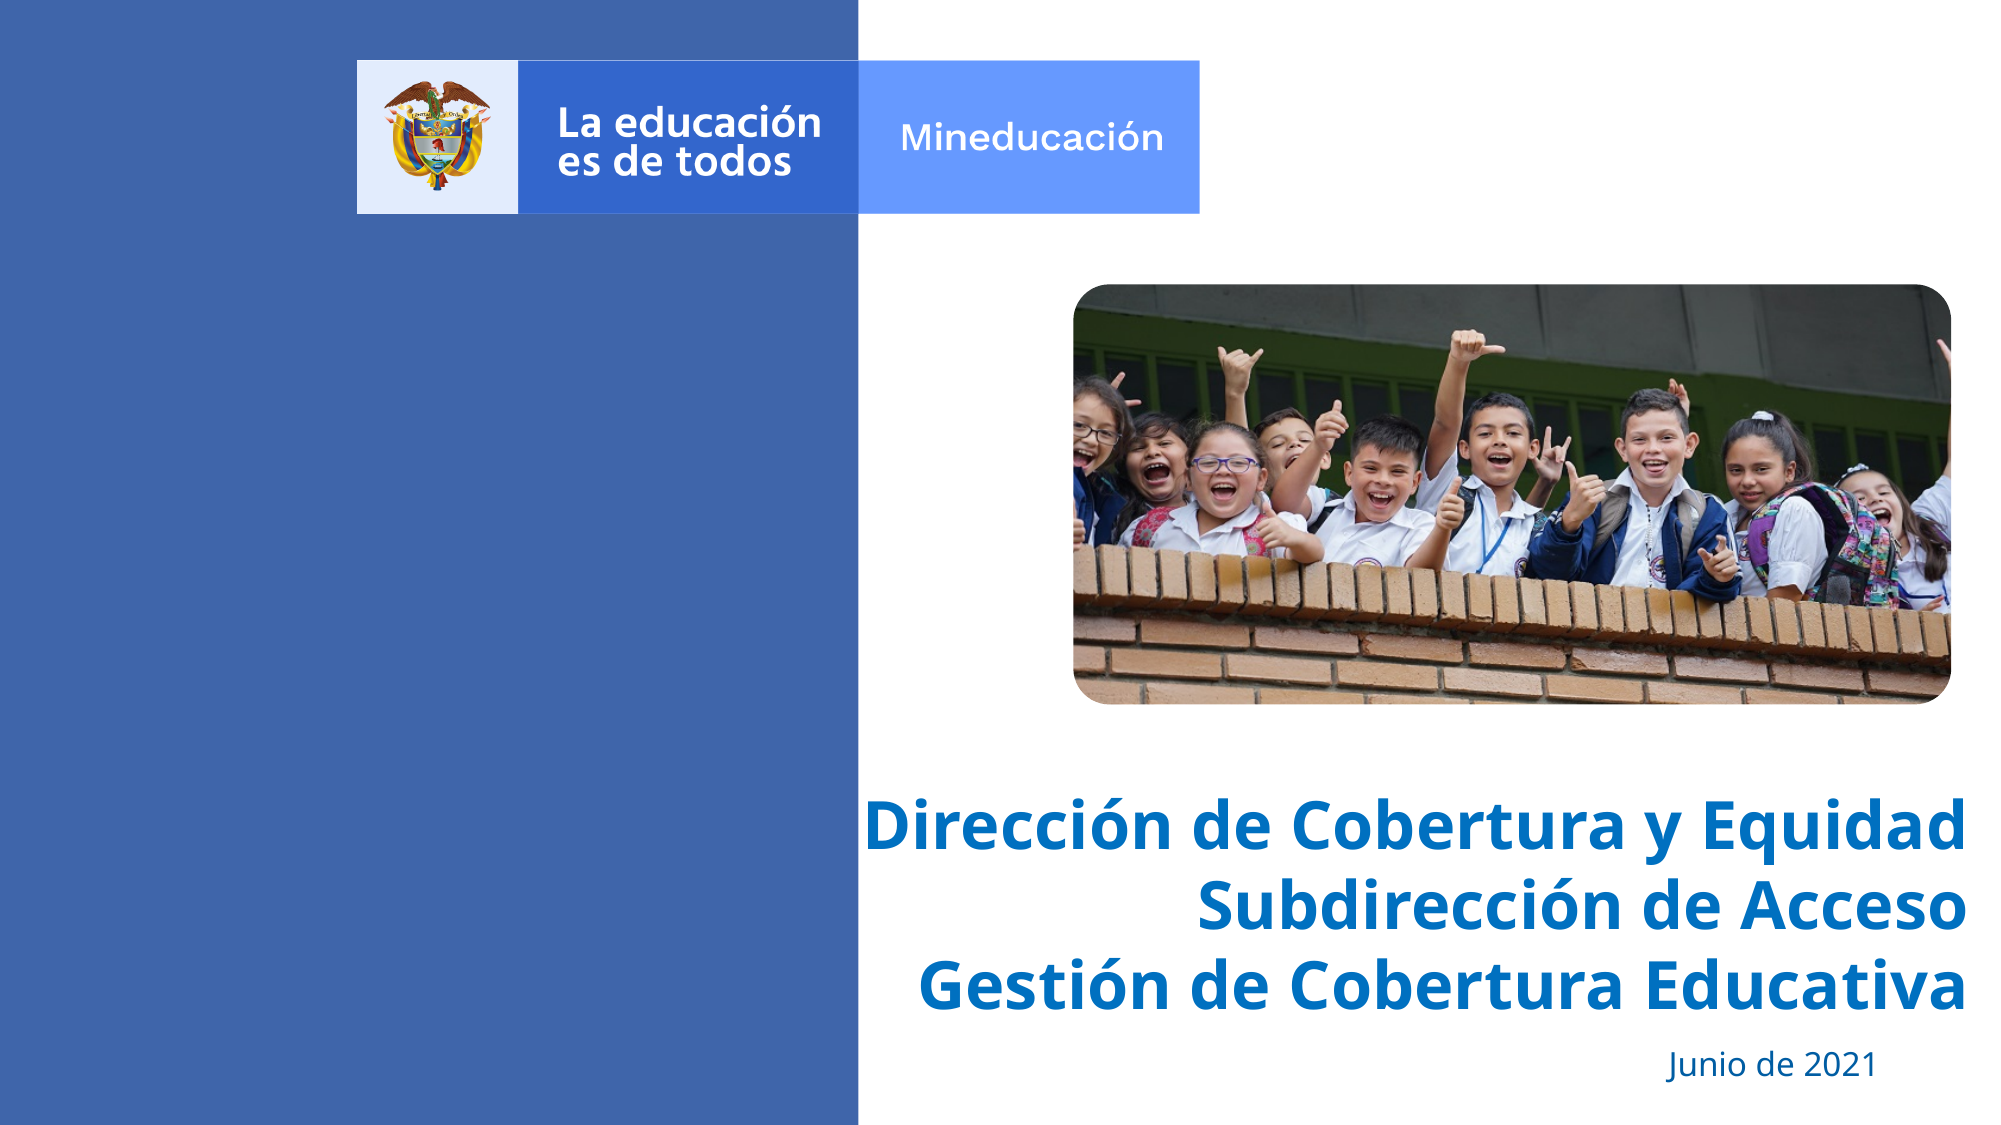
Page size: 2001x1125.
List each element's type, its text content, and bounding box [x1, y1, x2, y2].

picture [356, 60, 1200, 214]
text_box Junio de 2021 [1653, 1035, 2000, 1090]
text_box Dirección de Cobertura y Equidad Subdirección de Acceso Gestión de Cobertura Educativa [711, 775, 1985, 1030]
text_box [0, 0, 859, 1125]
picture [1073, 284, 1952, 705]
